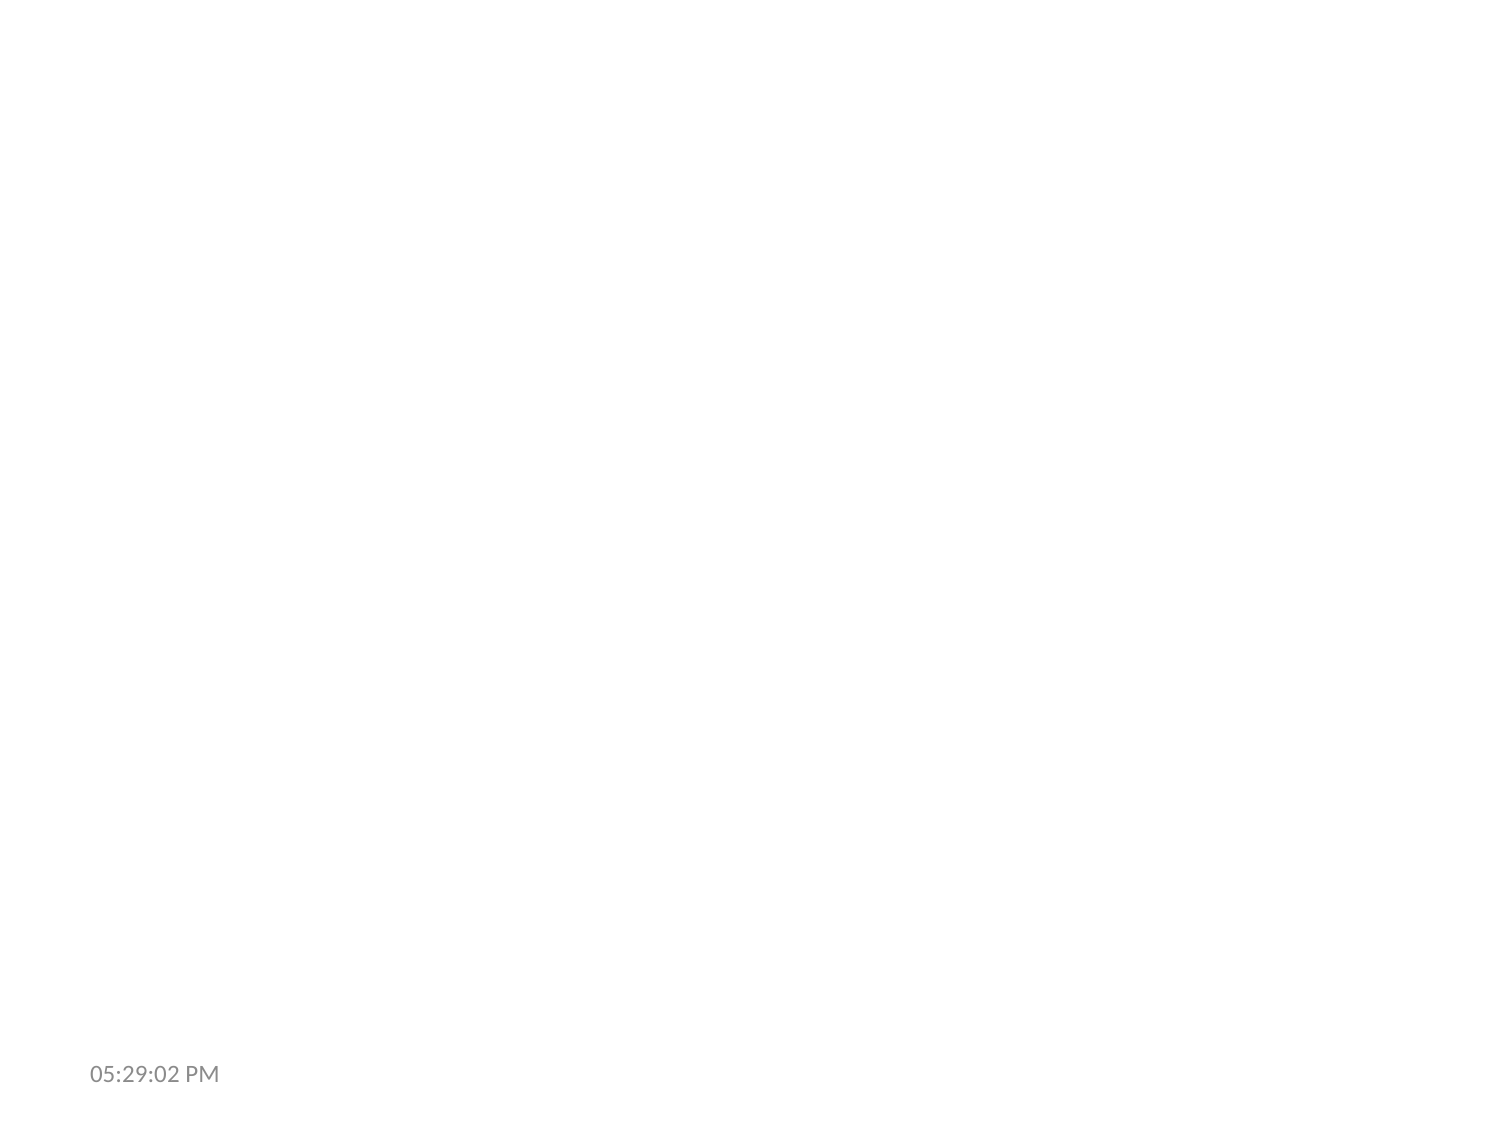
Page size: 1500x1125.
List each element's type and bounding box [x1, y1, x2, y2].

slide_number [75, 1042, 425, 1103]
